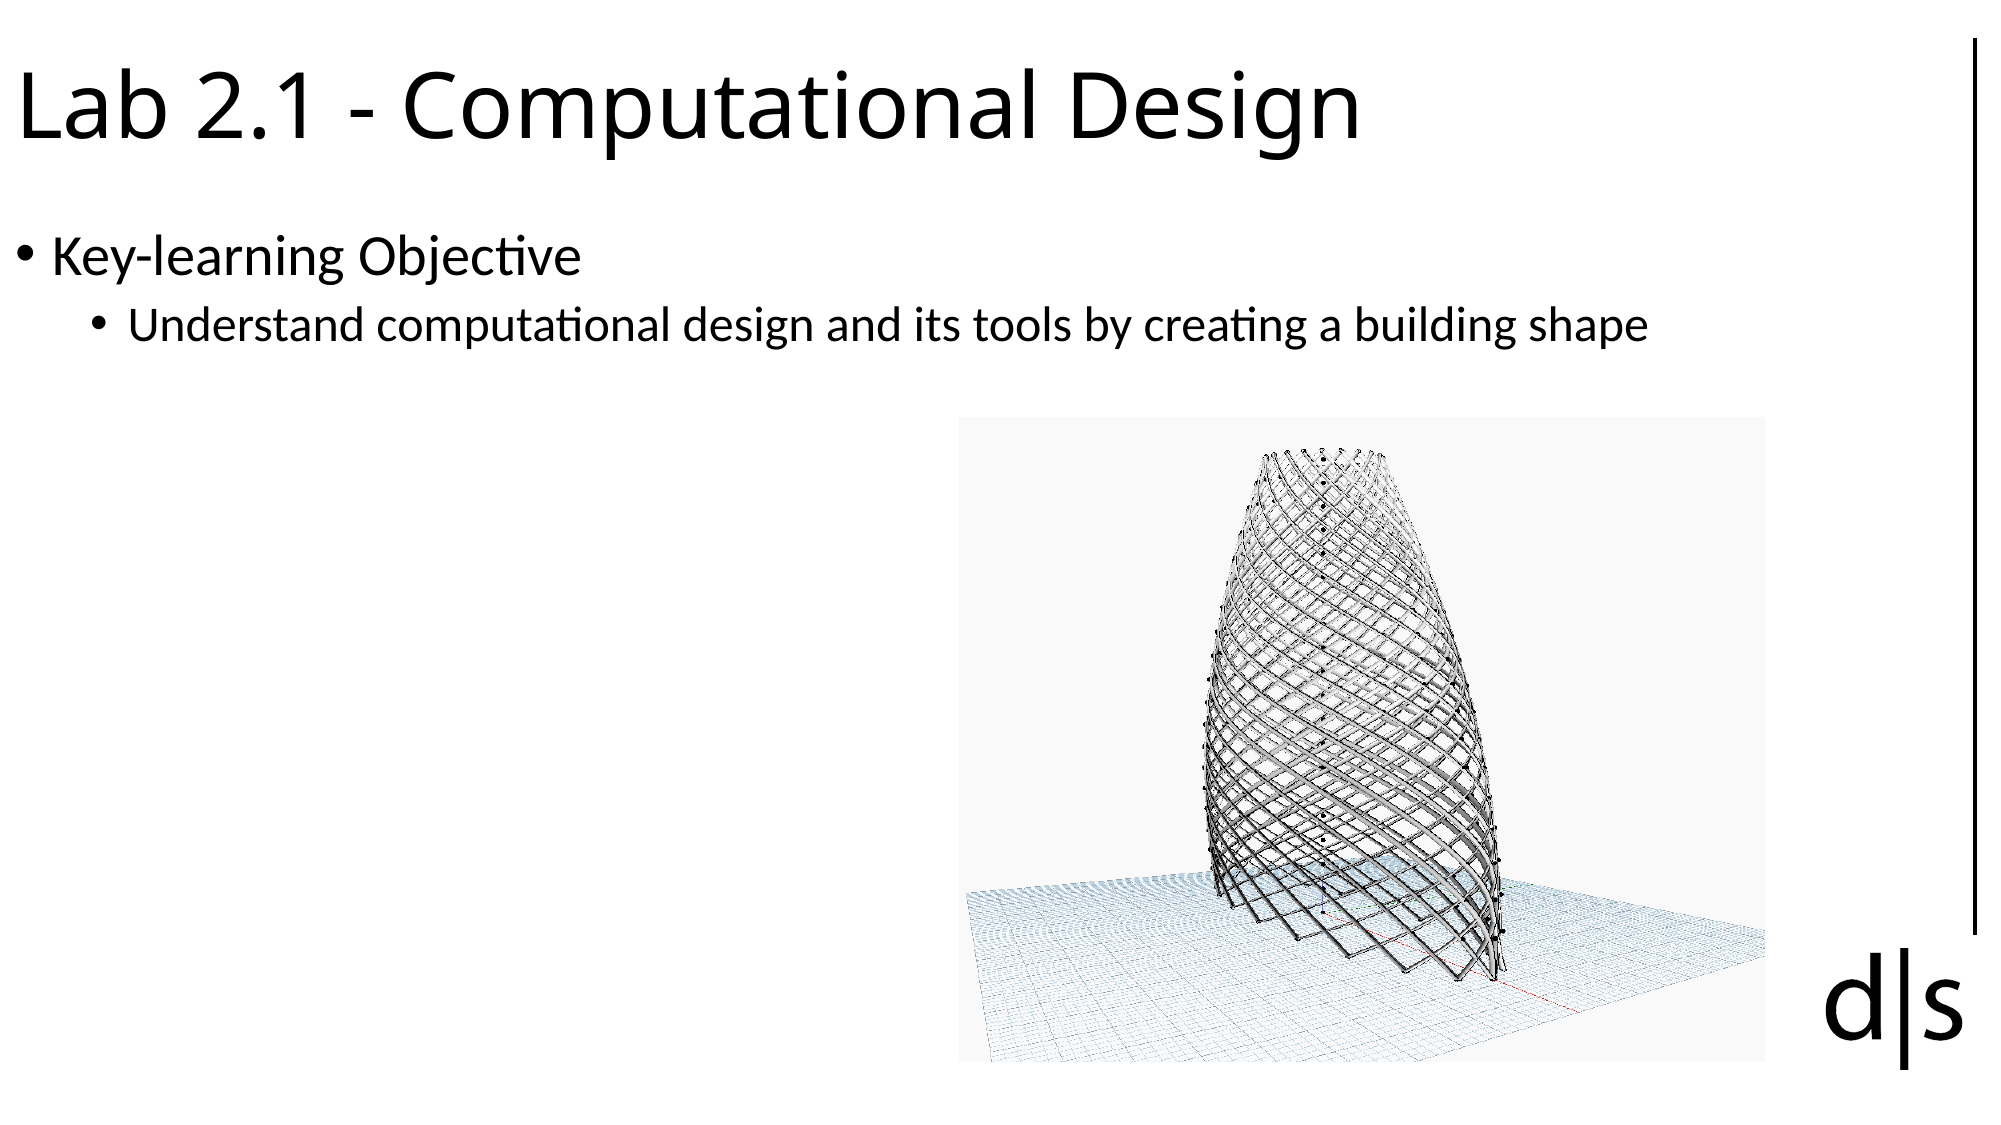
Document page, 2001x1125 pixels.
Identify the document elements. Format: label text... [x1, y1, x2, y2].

title Lab 2.1 - Computational Design [0, 0, 1989, 218]
picture [959, 417, 1765, 1062]
list Key-learning Objective Understand computational design and its tools by creating a building shape [0, 217, 1974, 1088]
